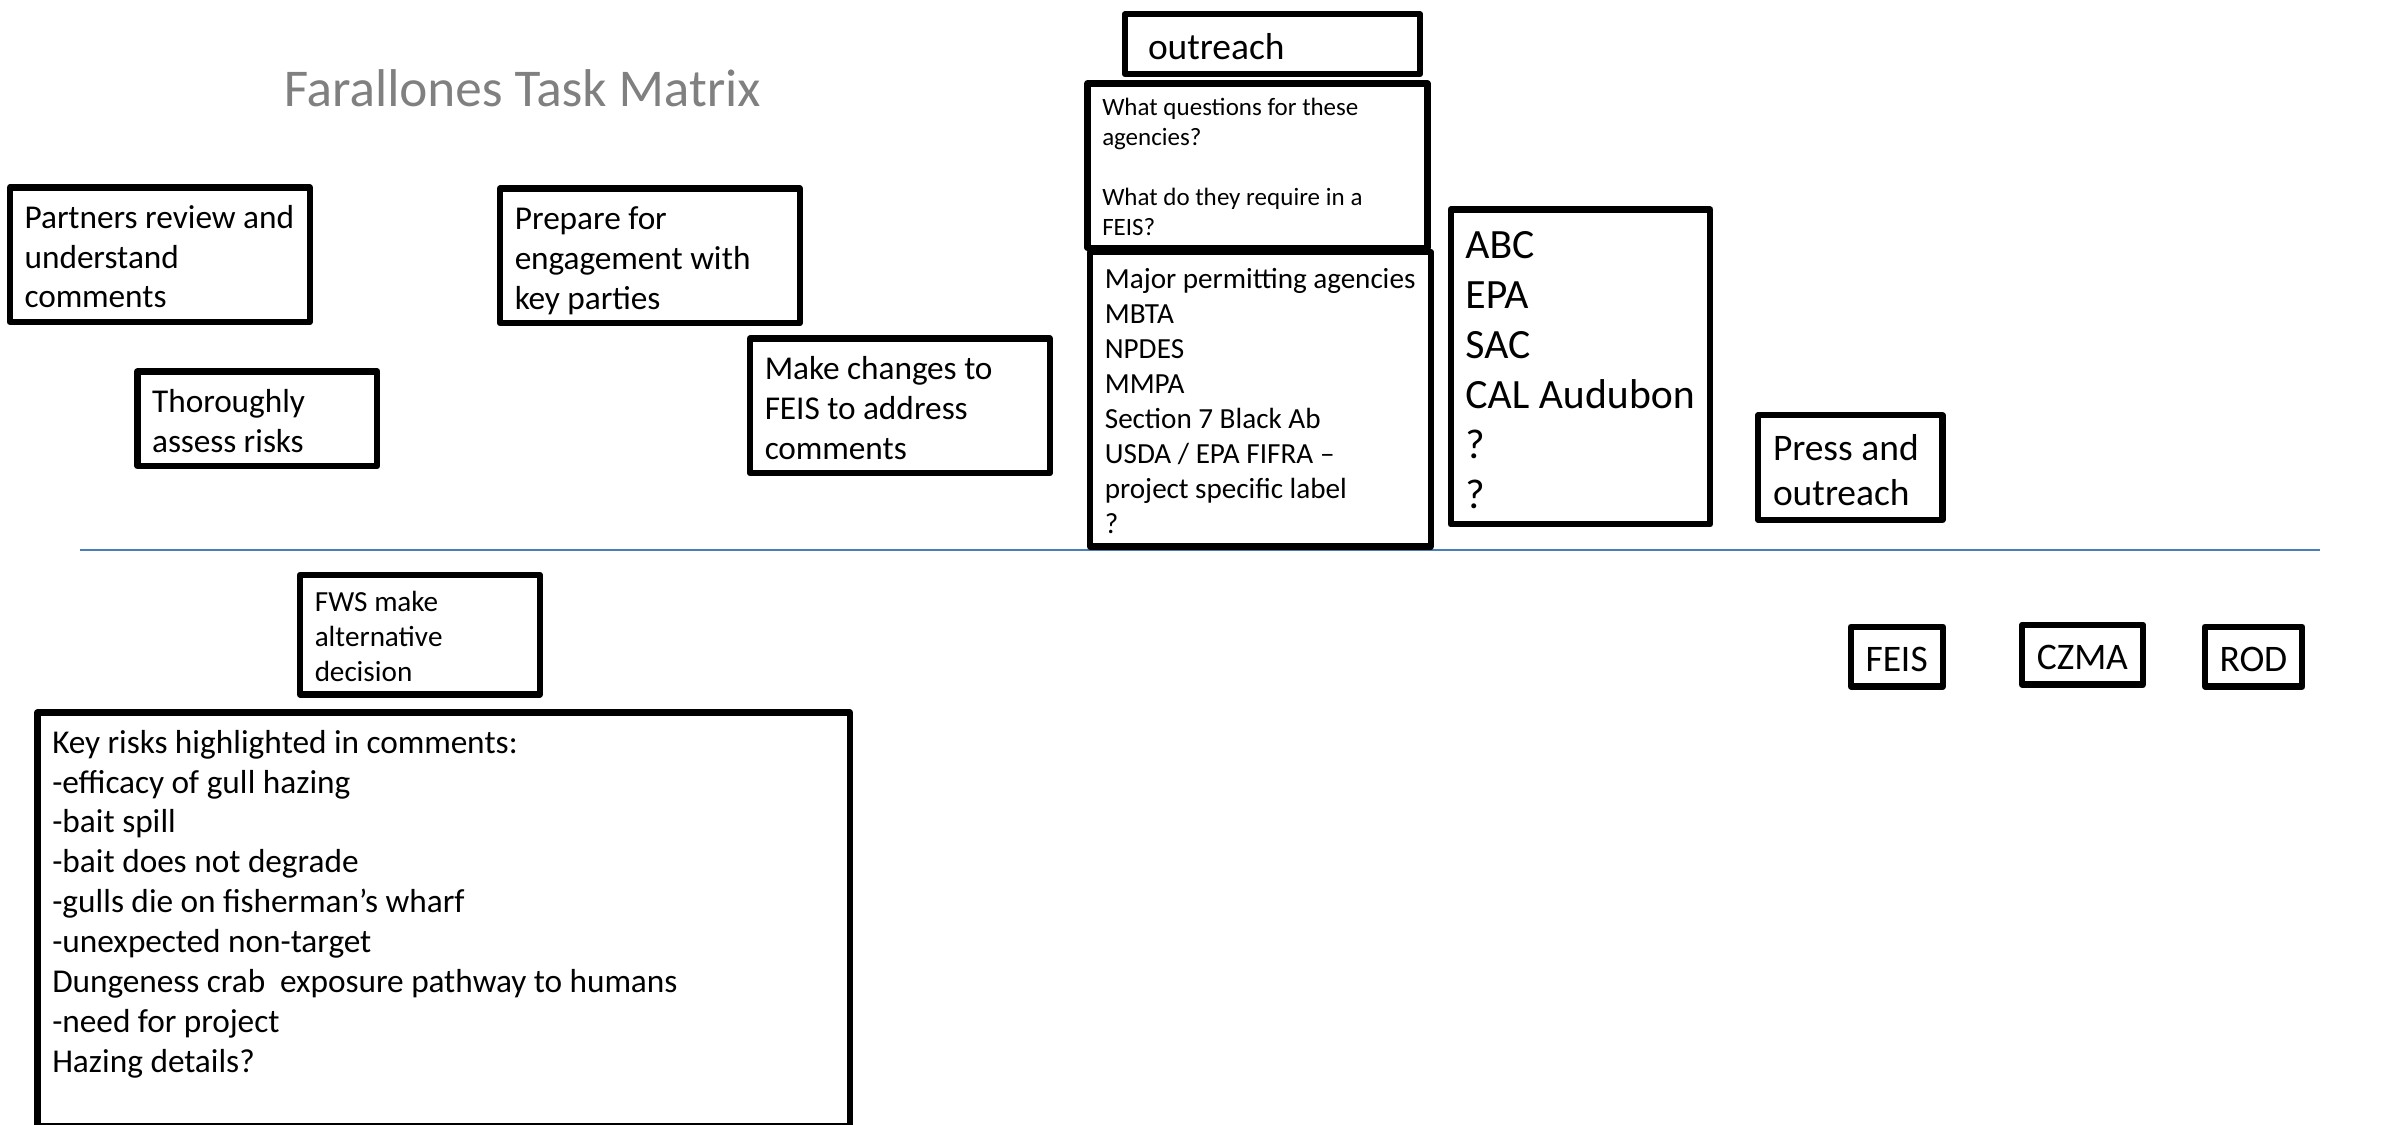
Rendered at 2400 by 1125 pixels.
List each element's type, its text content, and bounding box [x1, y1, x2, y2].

text_box CZMA [2022, 624, 2144, 685]
text_box outreach [1124, 14, 1421, 75]
text_box FEIS [1850, 626, 1943, 687]
text_box Press and outreach [1758, 415, 1943, 520]
text_box ROD [2204, 626, 2303, 687]
text_box What questions for these agencies? What do they require in a FEIS? [1087, 83, 1428, 248]
text_box Major permitting agencies MBTA NPDES MMPA Section 7 Black Ab USDA / EPA FIFRA – project specific label ? [1090, 252, 1431, 547]
text_box Key risks highlighted in comments: -efficacy of gull hazing -bait spill -bait does not degrade -gulls die on fisherman’s wharf -unexpected non-target Dungeness crab exposure pathway to humans -need for project Hazing details? [37, 712, 850, 1125]
title Farallones Task Matrix [120, 45, 925, 125]
text_box ABC EPA SAC CAL Audubon ? ? [1450, 209, 1711, 525]
text_box Make changes to FEIS to address comments [749, 338, 1050, 474]
text_box Prepare for engagement with key parties [499, 188, 800, 324]
text_box Partners review and understand comments [9, 187, 310, 322]
text_box Thoroughly assess risks [137, 371, 378, 467]
text_box FWS make alternative decision [299, 574, 540, 695]
